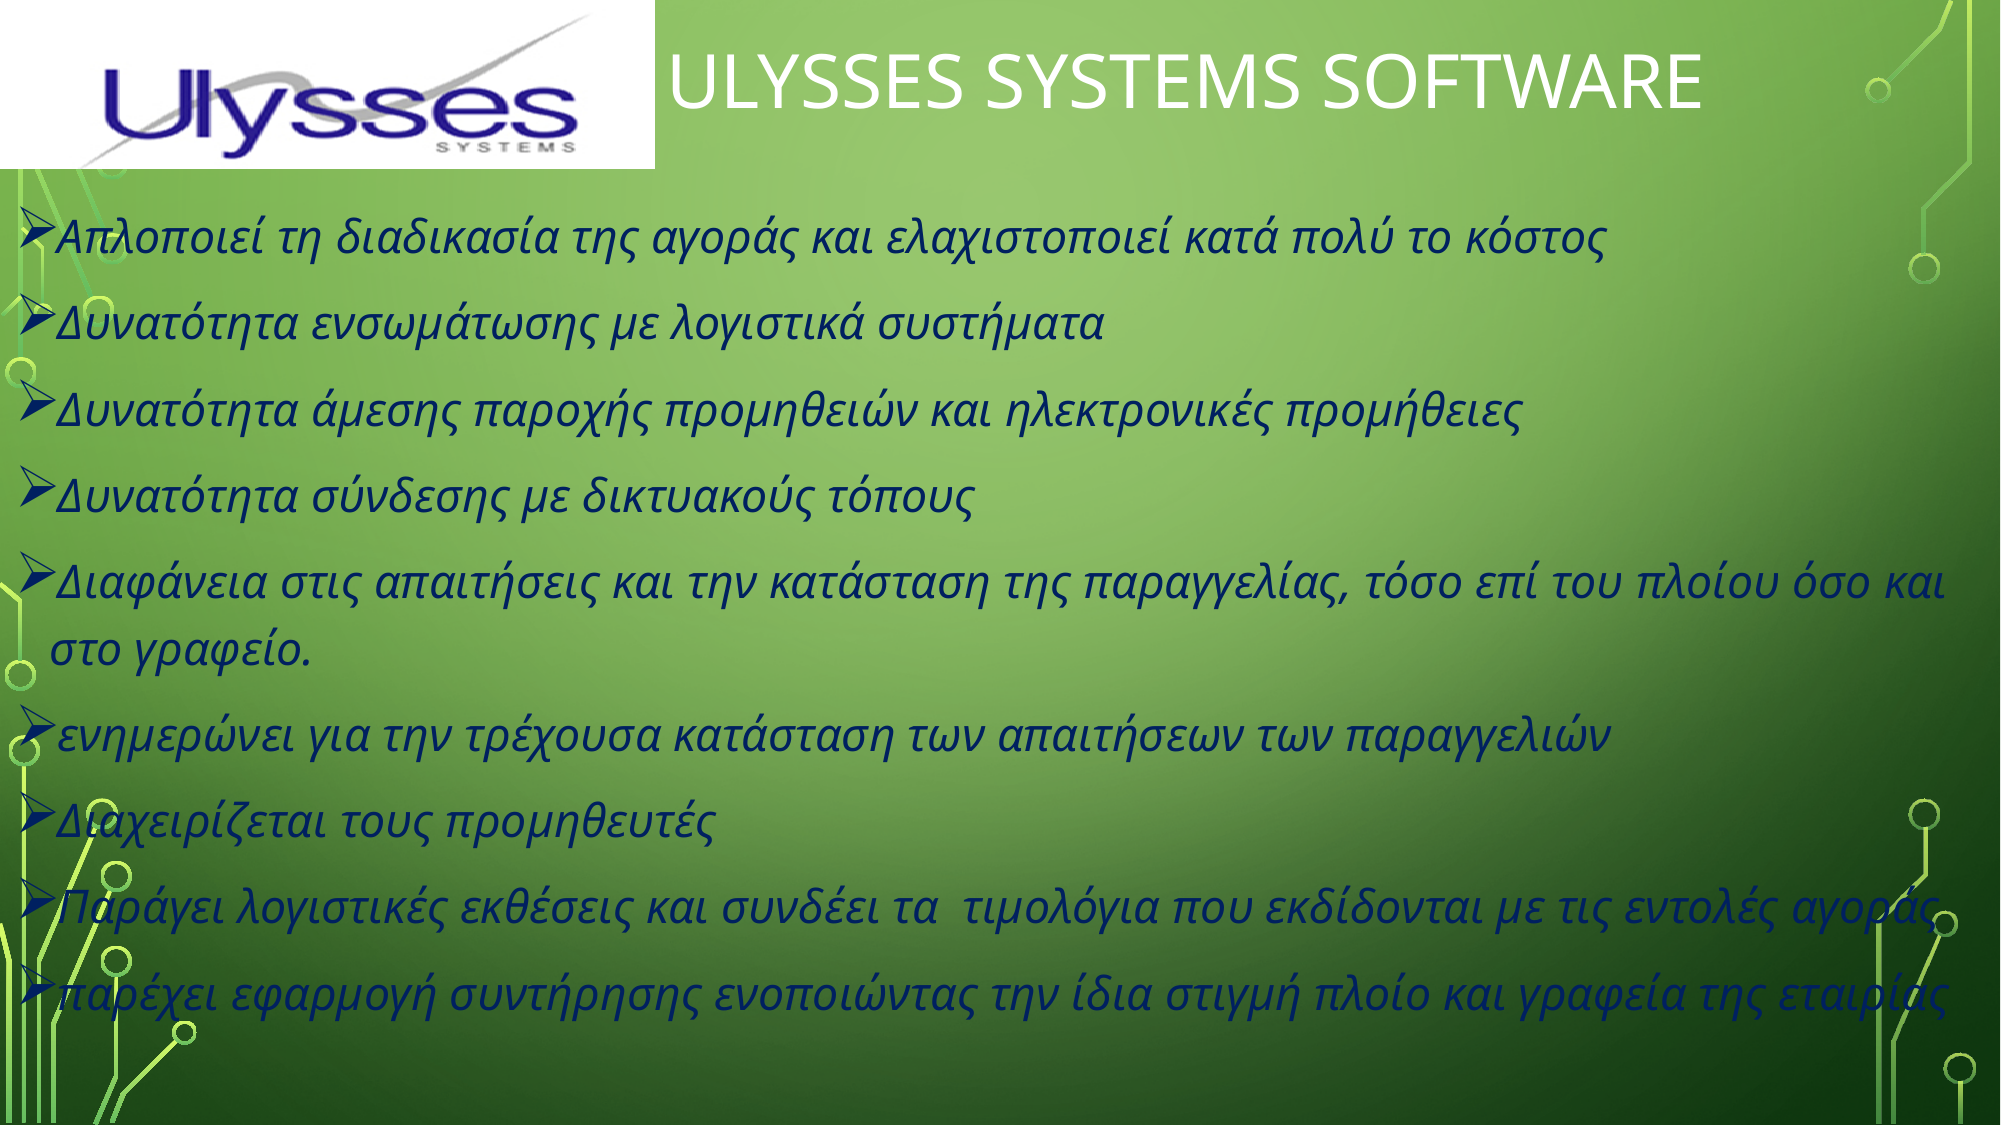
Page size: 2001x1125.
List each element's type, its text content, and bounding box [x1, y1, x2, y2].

title Ulysses systems software [655, 20, 1813, 149]
picture [0, 0, 655, 169]
list Απλοποιεί τη διαδικασία της αγοράς και ελαχιστοποιεί κατά πολύ το κόστος Δυνατότητα ενσωμάτωσης με λογιστικά συστήματα Δυνατότητα άμεσης παροχής προμηθειών και ηλεκτρονικές προμήθειες Δυνατότητα σύνδεσης με δικτυακούς τόπους Διαφάνεια στις απαιτήσεις και την κατάσταση της παραγγελίας, τόσο επί του πλοίου όσο και στο γραφείο. ενημερώνει για την τρέχουσα κατάσταση των απαιτήσεων των παραγγελιών Διαχειρίζεται τους προμηθευτές Παράγει λογιστικές εκθέσεις και συνδέει τα τιμολόγια που εκδίδονται με τις εντολές αγοράς παρέχει εφαρμογή συντήρησης ενοποιώντας την ίδια στιγμή πλοίο και γραφεία της εταιρίας [0, 188, 2000, 1112]
